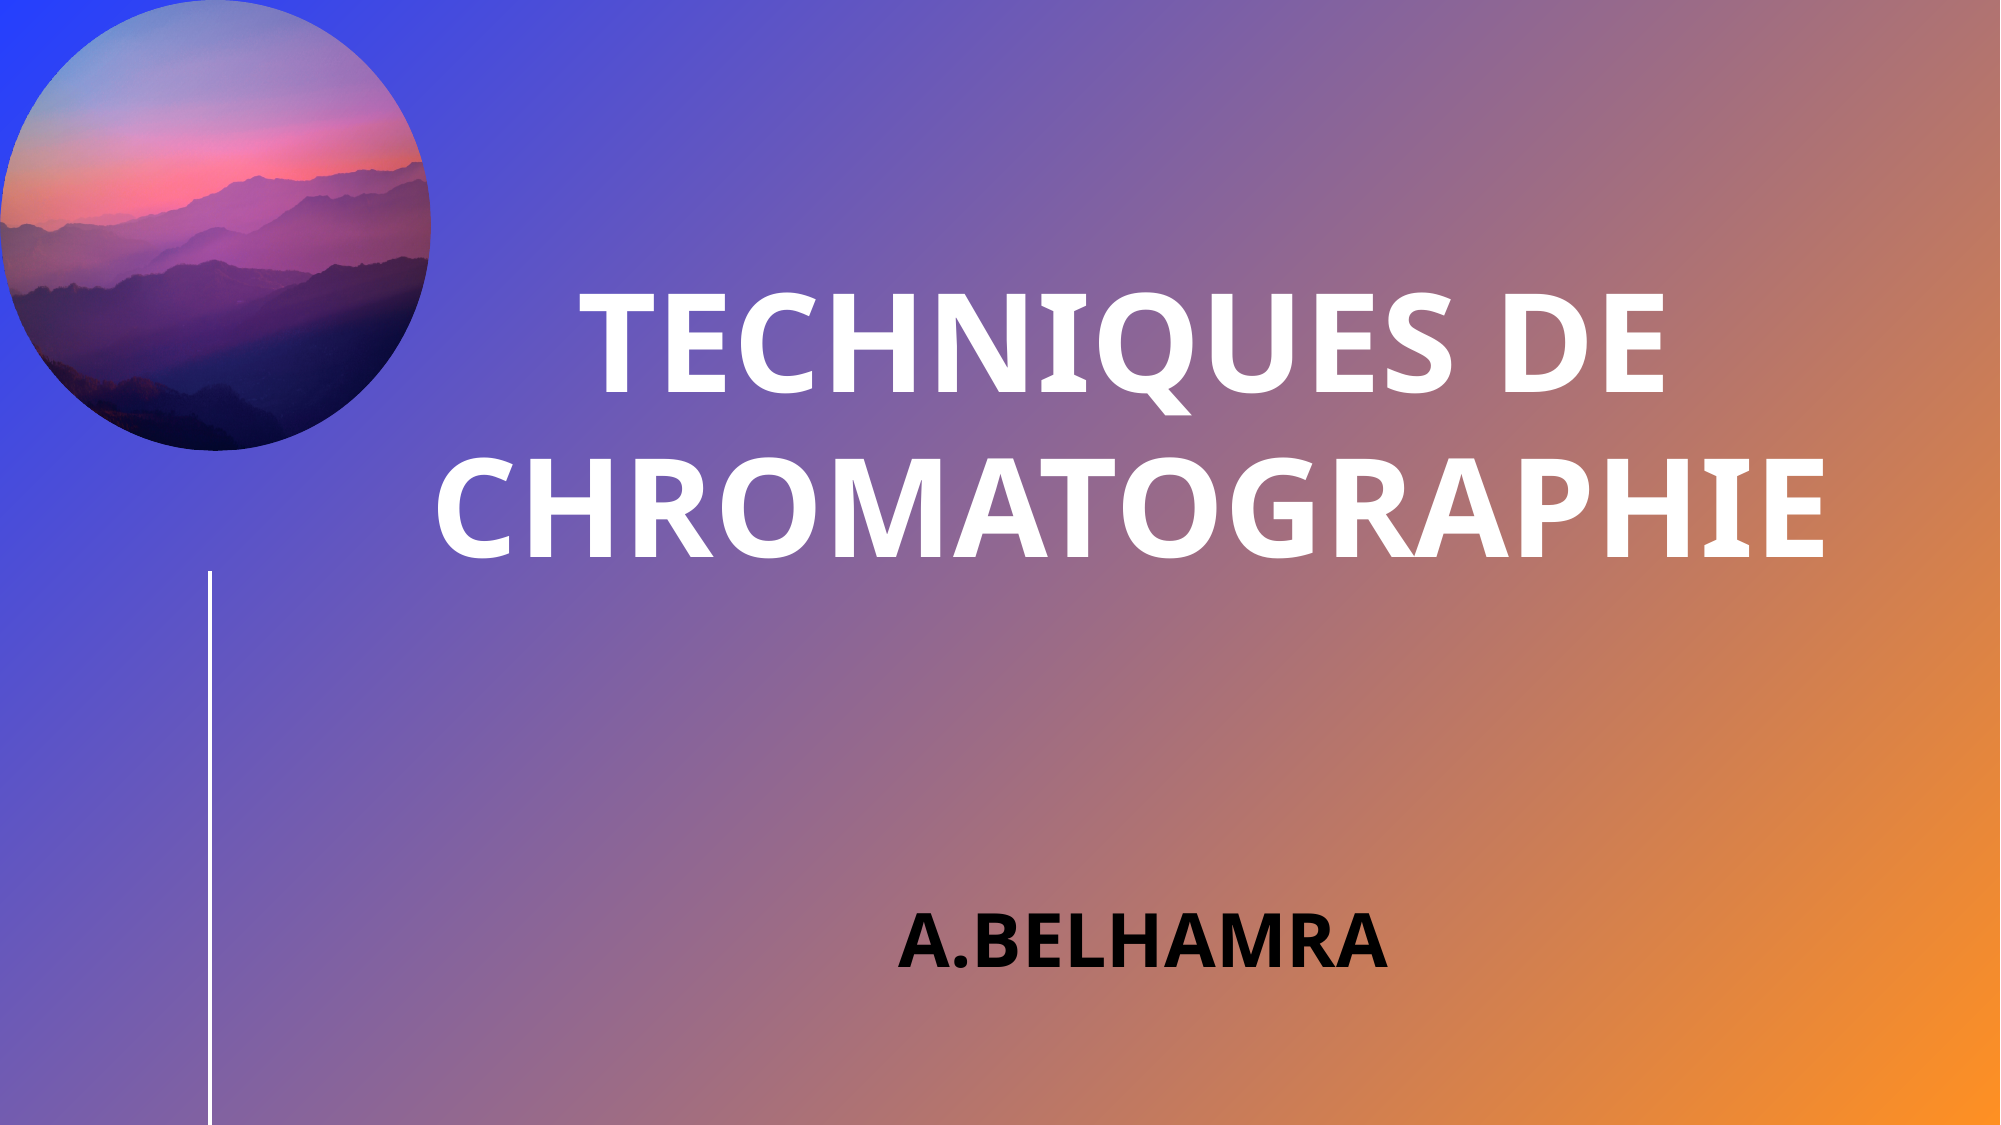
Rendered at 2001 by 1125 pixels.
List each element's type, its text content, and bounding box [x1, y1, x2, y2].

picture [0, 0, 431, 451]
title TECHNIQUES DE CHROMATOGRAPHIE A.BELHAMRA [430, 58, 2000, 1125]
